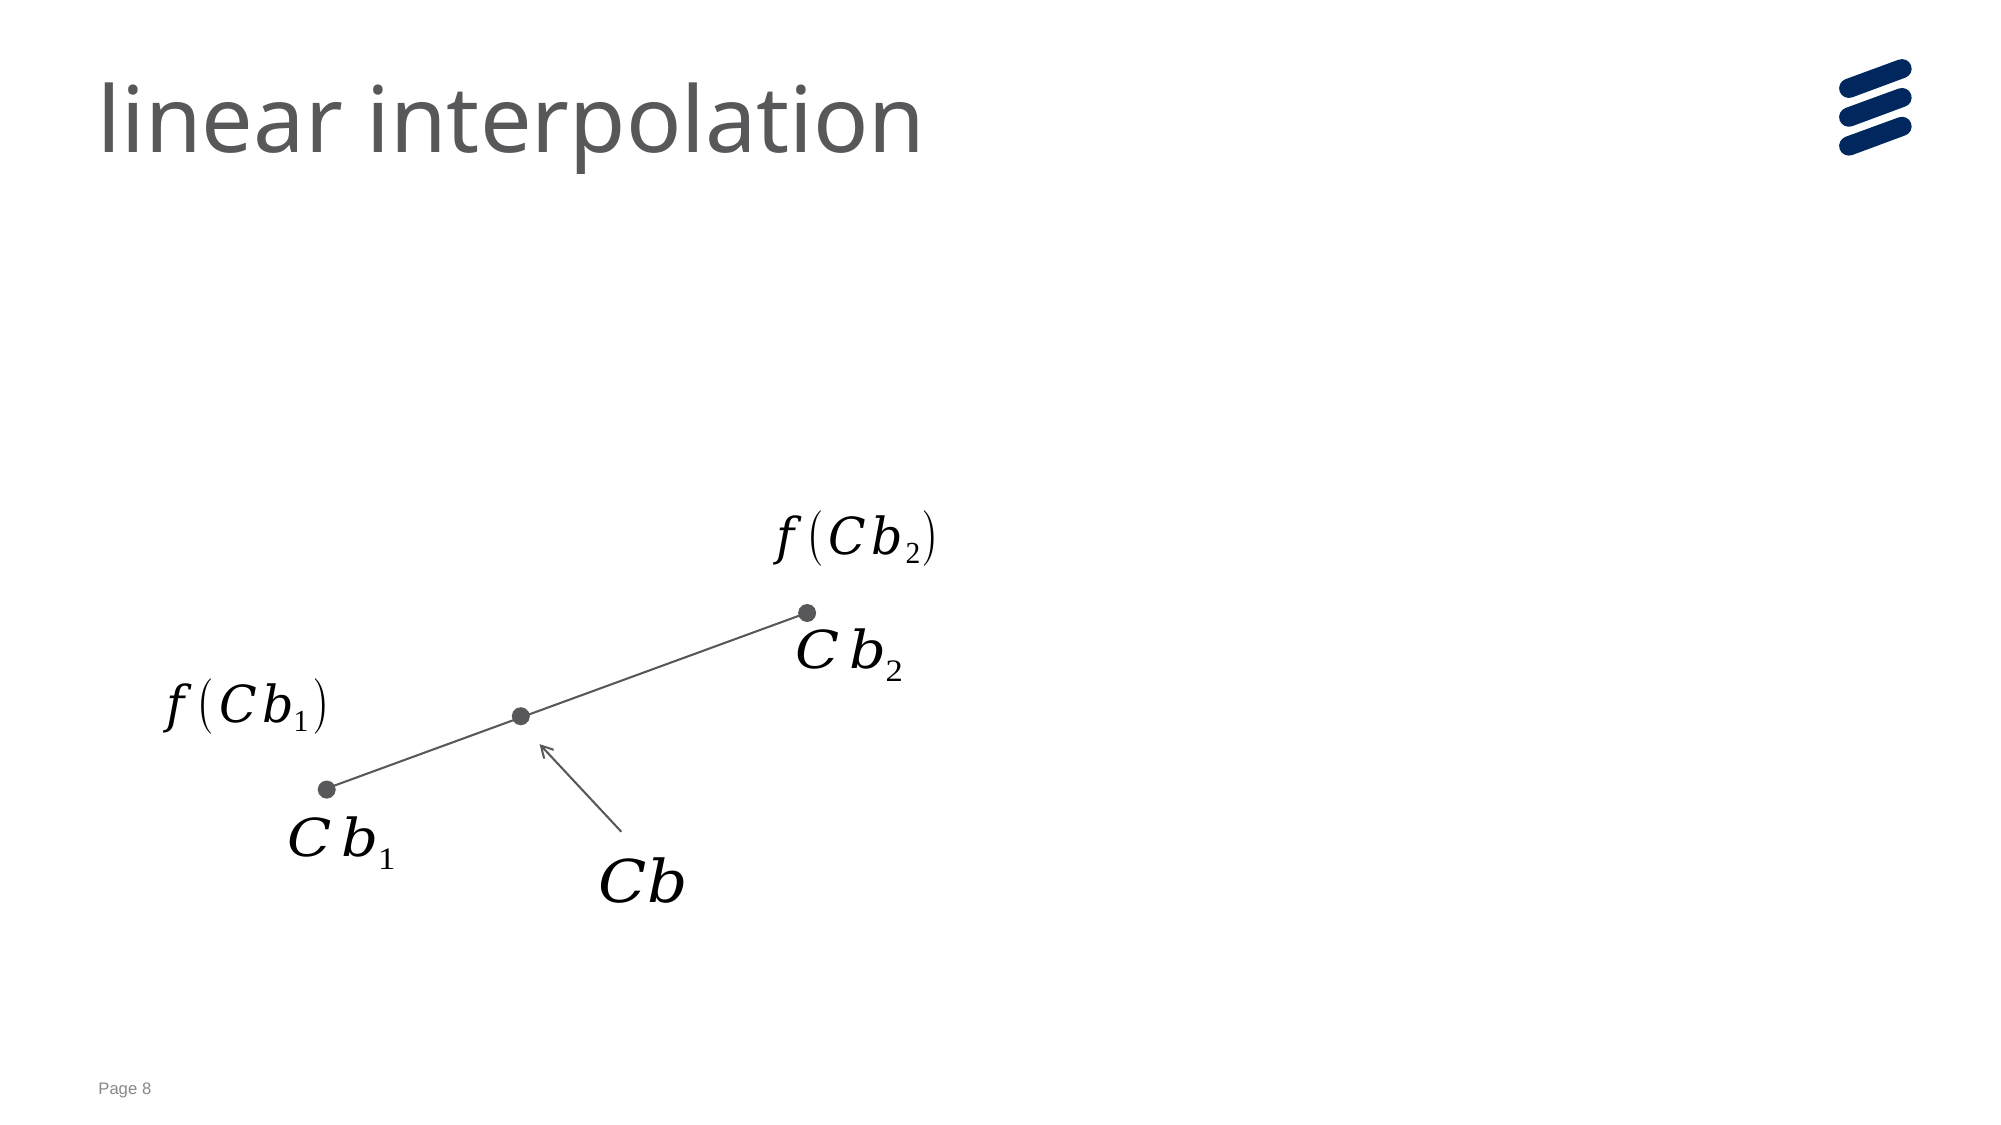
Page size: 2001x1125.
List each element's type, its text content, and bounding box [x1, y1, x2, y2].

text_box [539, 743, 622, 832]
text_box [317, 783, 332, 799]
title linear interpolation [86, 39, 1726, 218]
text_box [325, 612, 808, 789]
text_box [798, 603, 817, 621]
